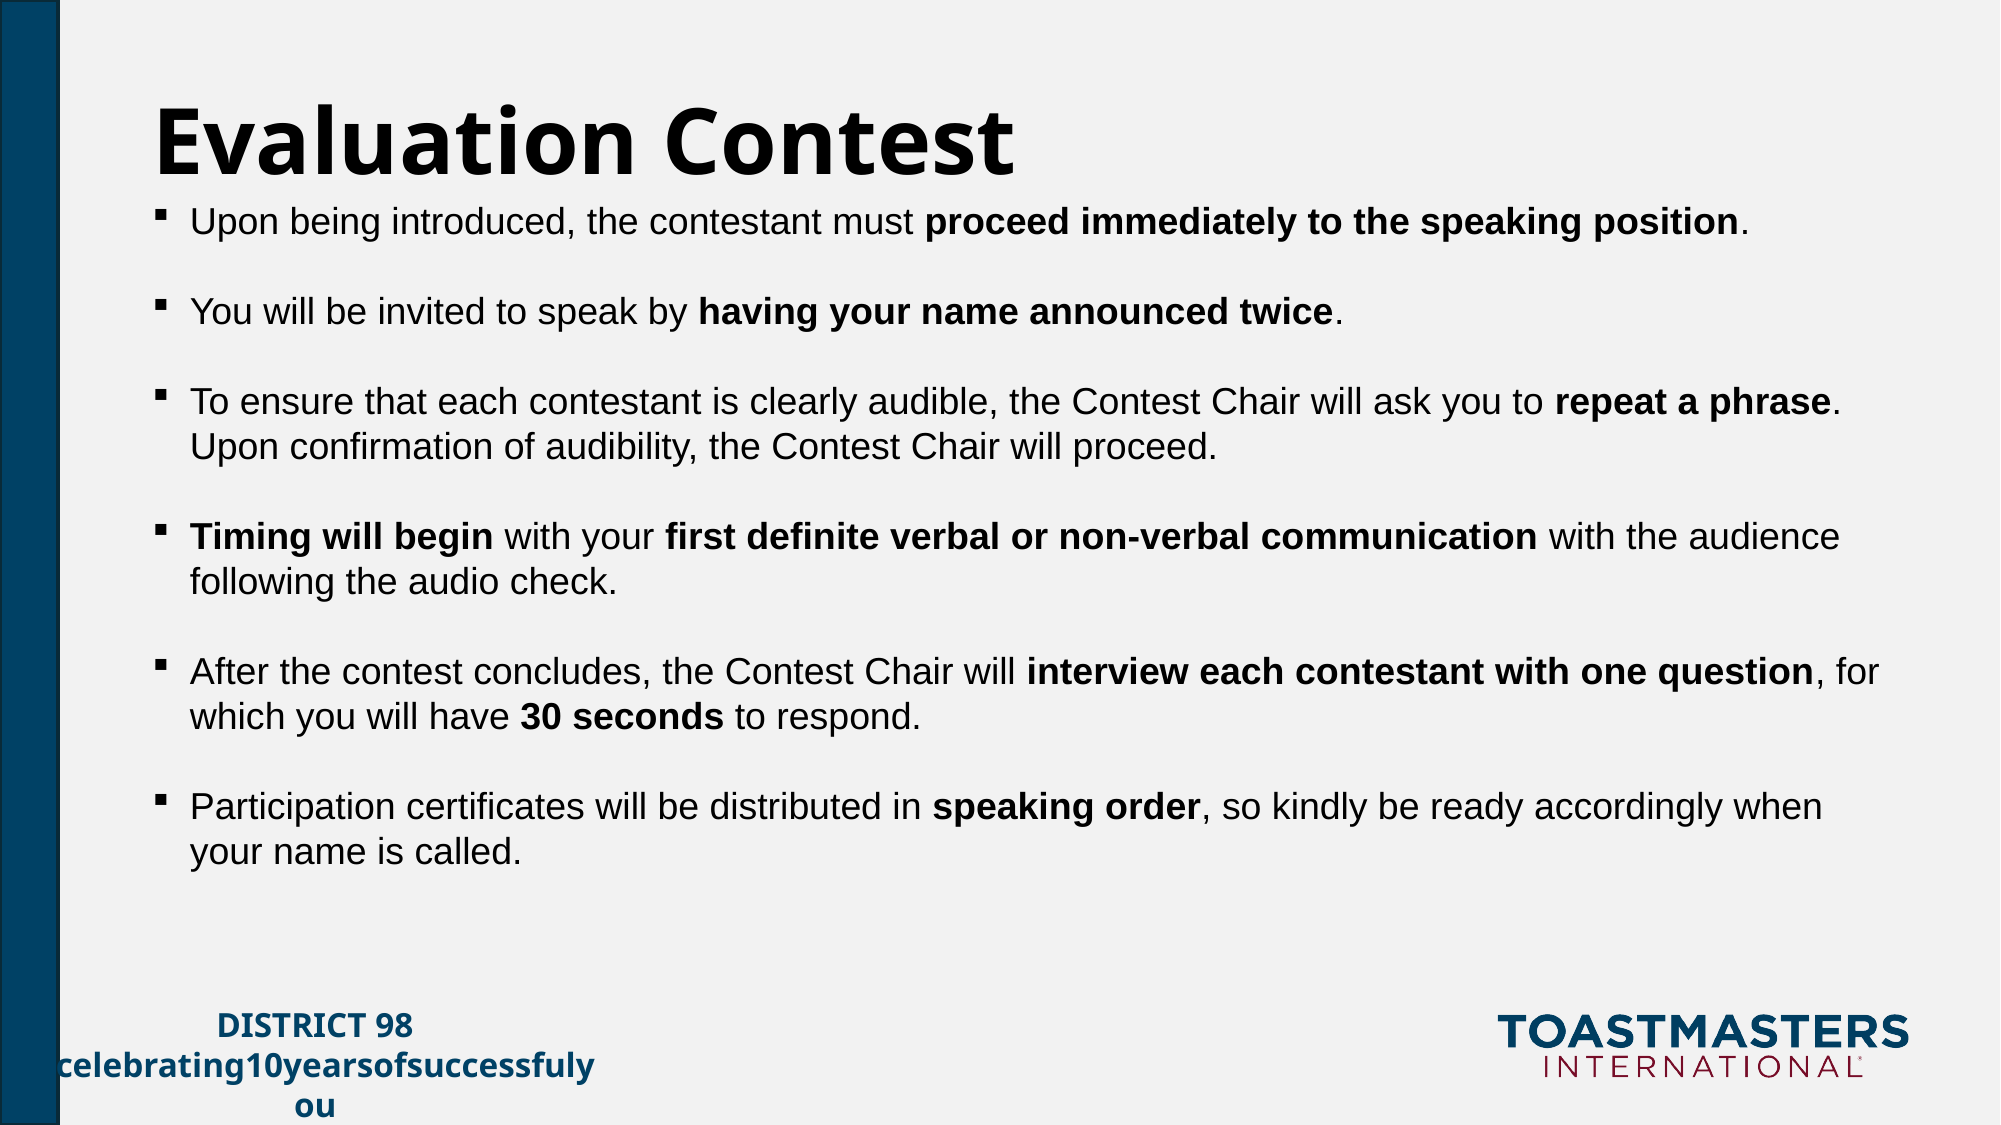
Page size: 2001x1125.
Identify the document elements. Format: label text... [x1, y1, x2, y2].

list Upon being introduced, the contestant must proceed immediately to the speaking position. You will be invited to speak by having your name announced twice. To ensure that each contestant is clearly audible, the Contest Chair will ask you to repeat a phrase. Upon confirmation of audibility, the Contest Chair will proceed. Timing will begin with your first definite verbal or non-verbal communication with the audience following the audio check. After the contest concludes, the Contest Chair will interview each contestant with one question, for which you will have 30 seconds to respond. Participation certificates will be distributed in speaking order, so kindly be ready accordingly when your name is called. [137, 190, 1919, 881]
title Evaluation Contest [137, 59, 1944, 229]
text_box [0, 0, 60, 1125]
text_box DISTRICT 98 #celebrating10yearsofsuccessfulyou [10, 996, 620, 1125]
picture [1383, 631, 2000, 1125]
